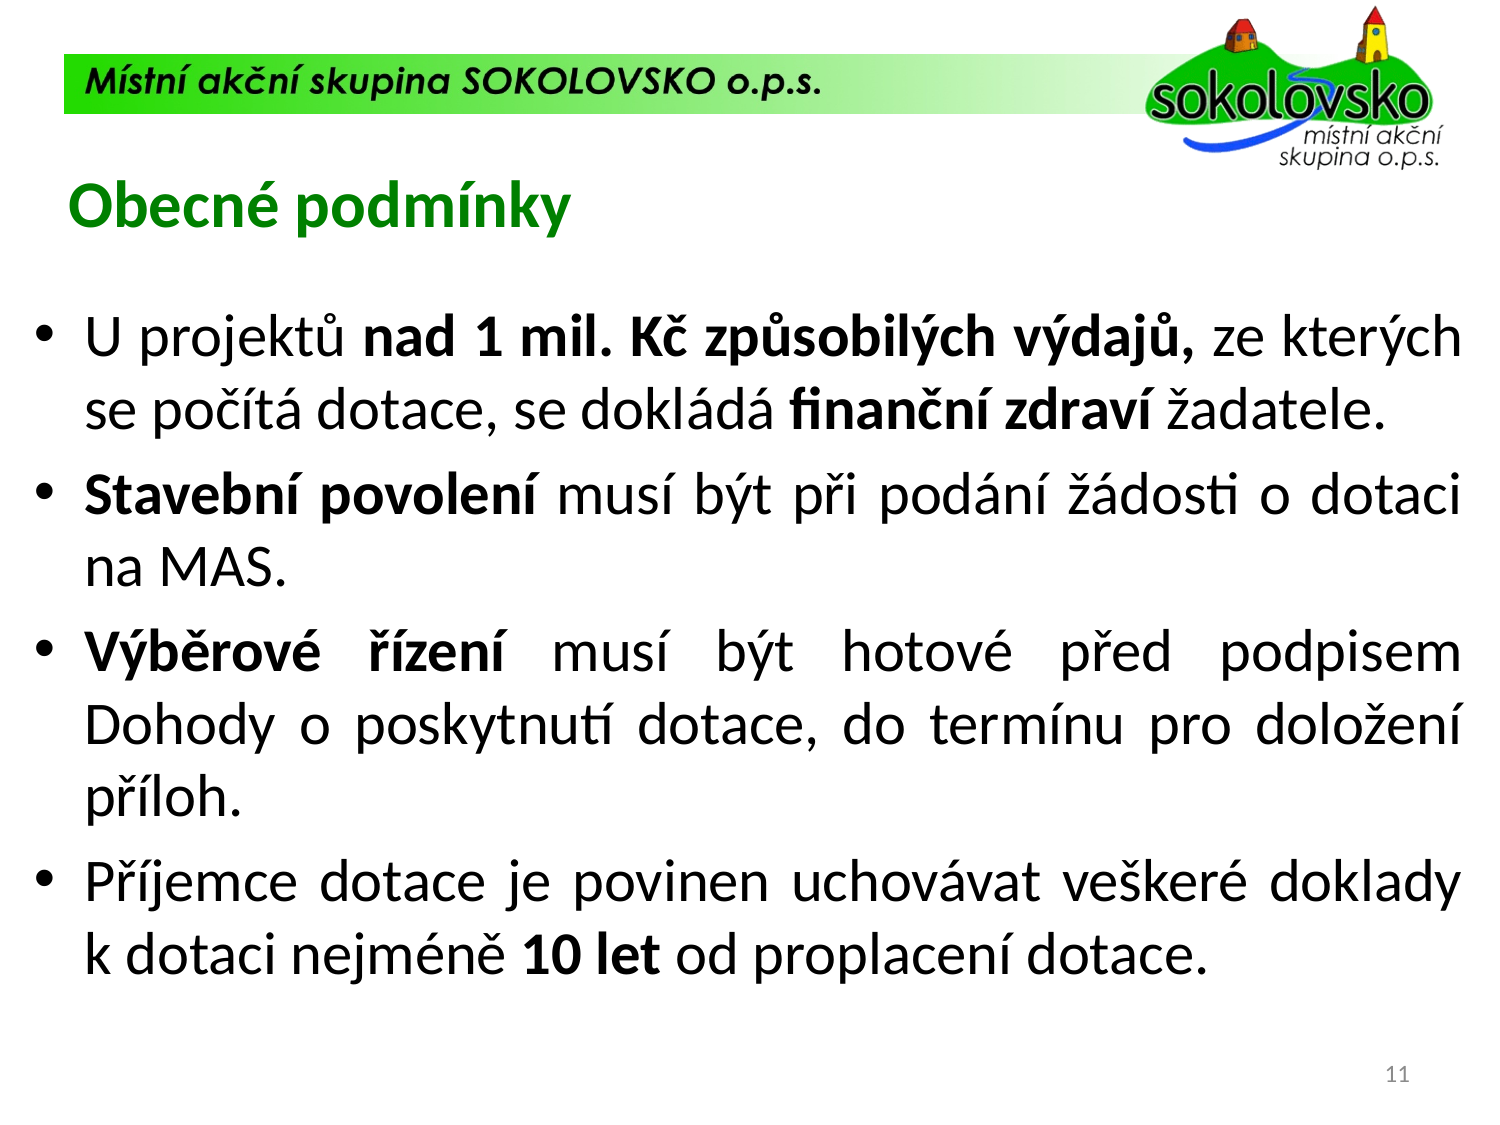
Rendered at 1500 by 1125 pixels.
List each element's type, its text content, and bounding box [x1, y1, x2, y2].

slide_number 11 [1074, 1042, 1425, 1103]
title Obecné podmínky [53, 137, 1404, 266]
list U projektů nad 1 mil. Kč způsobilých výdajů, ze kterých se počítá dotace, se dokládá finanční zdraví žadatele. Stavební povolení musí být při podání žádosti o dotaci na MAS. Výběrové řízení musí být hotové před podpisem Dohody o poskytnutí dotace, do termínu pro doložení příloh. Příjemce dotace je povinen uchovávat veškeré doklady k dotaci nejméně 10 let od proplacení dotace. [18, 288, 1478, 1094]
picture [64, 0, 1458, 193]
